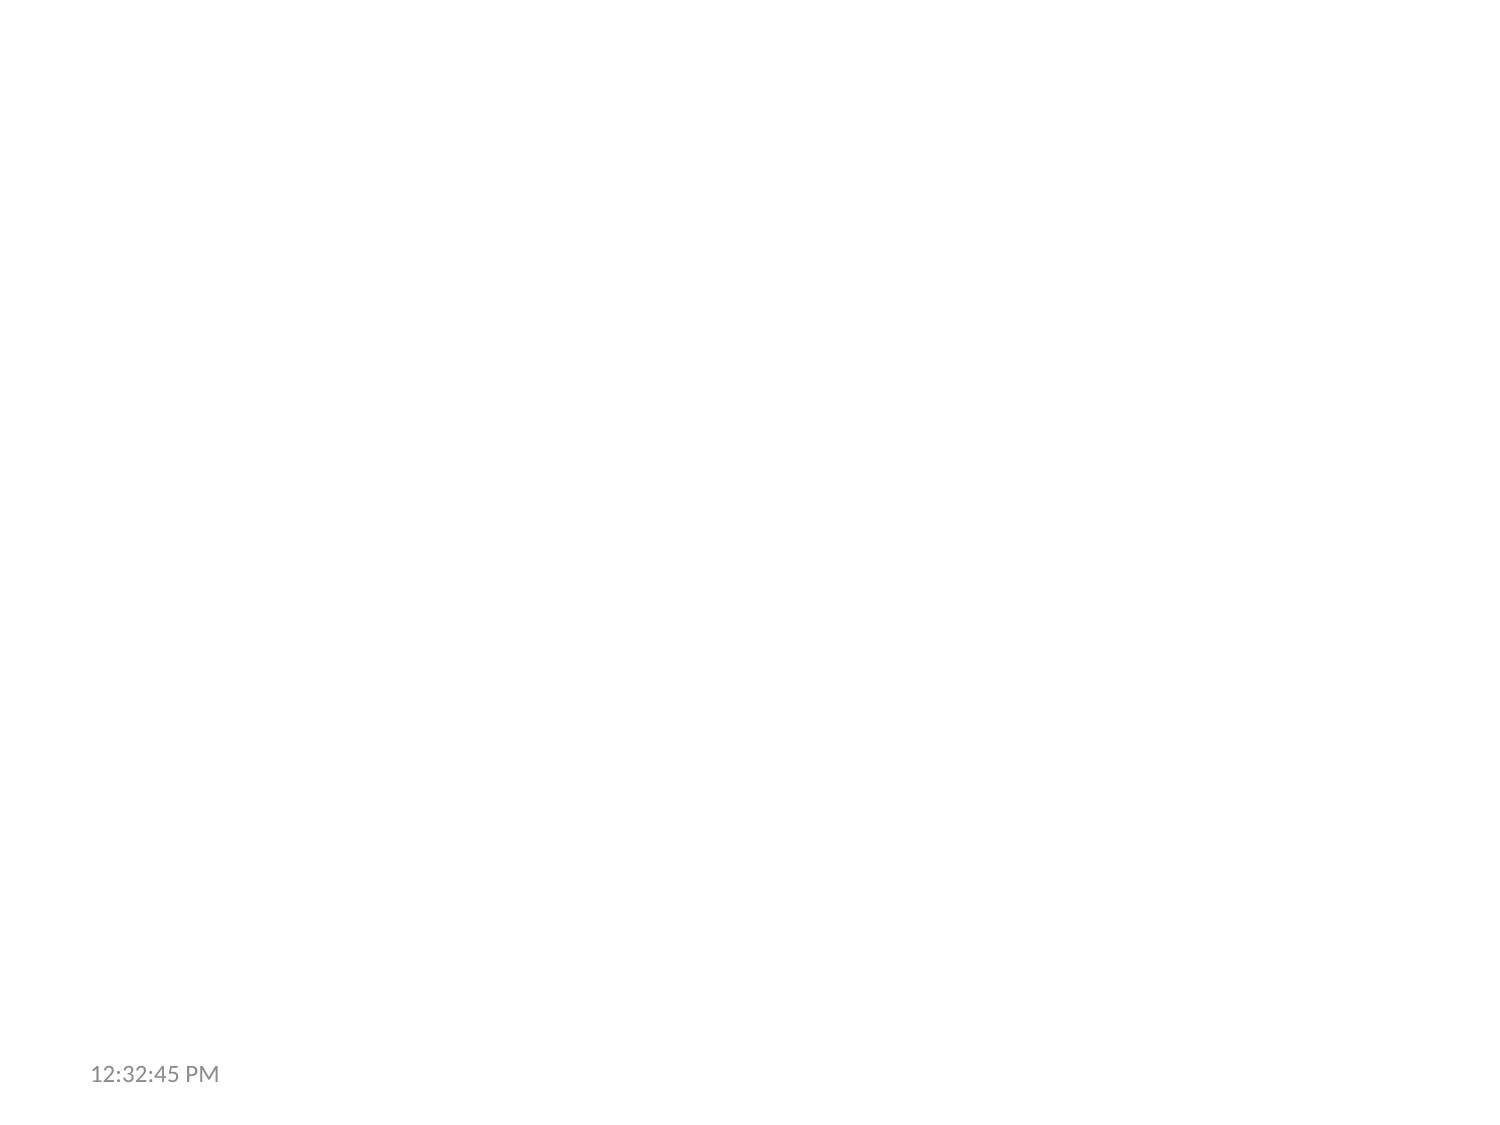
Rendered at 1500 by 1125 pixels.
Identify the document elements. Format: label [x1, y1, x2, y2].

slide_number [75, 1042, 425, 1103]
